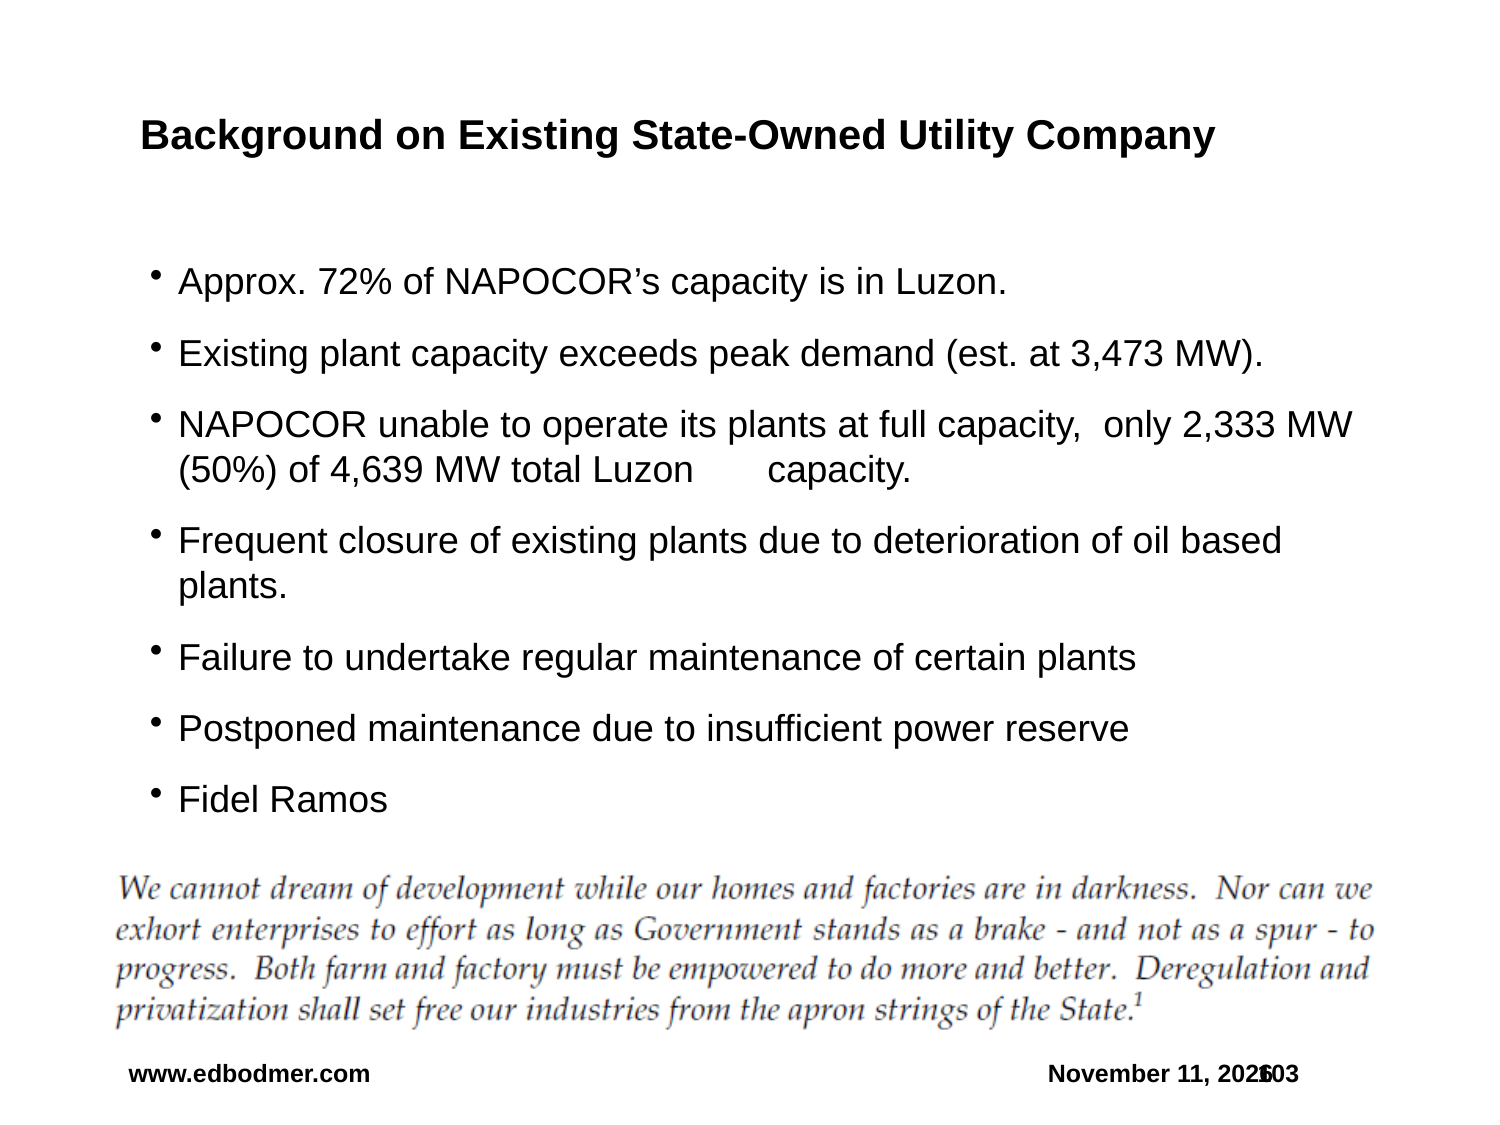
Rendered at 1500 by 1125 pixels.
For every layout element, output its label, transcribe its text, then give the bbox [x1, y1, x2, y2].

title Background on Existing State-Owned Utility Company [124, 99, 1288, 226]
list Approx. 72% of NAPOCOR’s capacity is in Luzon. Existing plant capacity exceeds peak demand (est. at 3,473 MW). NAPOCOR unable to operate its plants at full capacity, only 2,333 MW (50%) of 4,639 MW total Luzon capacity. Frequent closure of existing plants due to deterioration of oil based plants. Failure to undertake regular maintenance of certain plants Postponed maintenance due to insufficient power reserve Fidel Ramos [124, 249, 1376, 848]
picture [74, 849, 1437, 1054]
